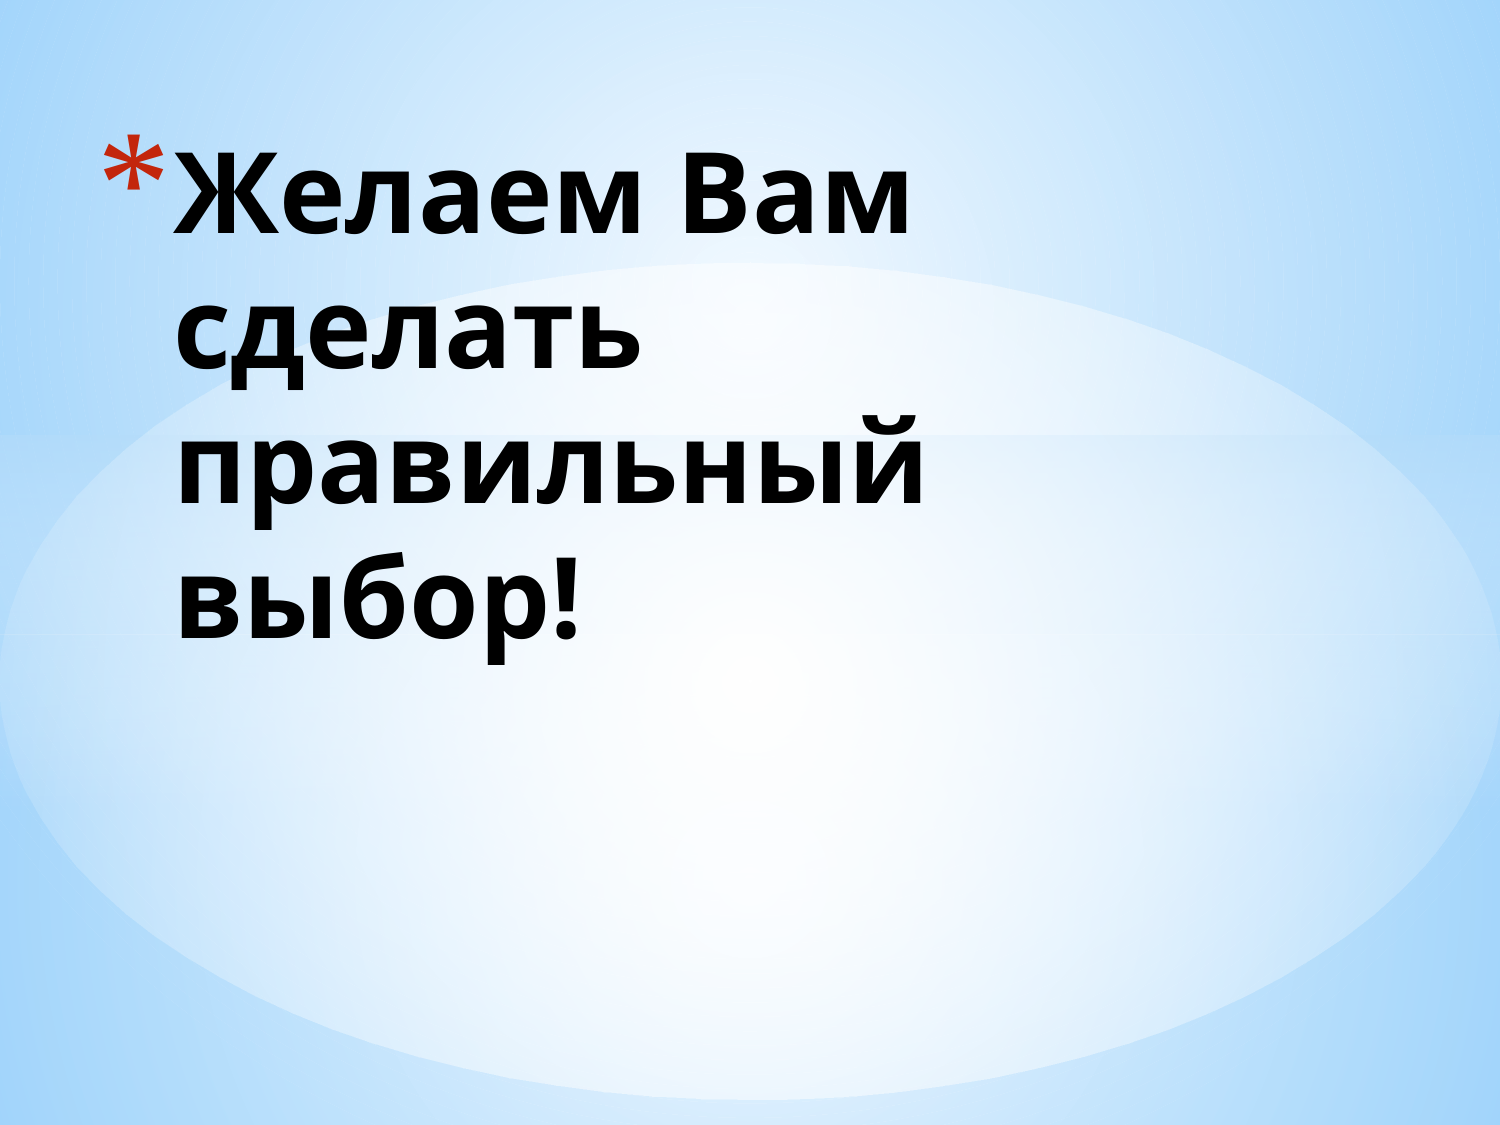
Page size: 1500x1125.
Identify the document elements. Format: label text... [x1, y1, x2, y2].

title Желаем Вам сделать правильный выбор! [53, 113, 1312, 808]
